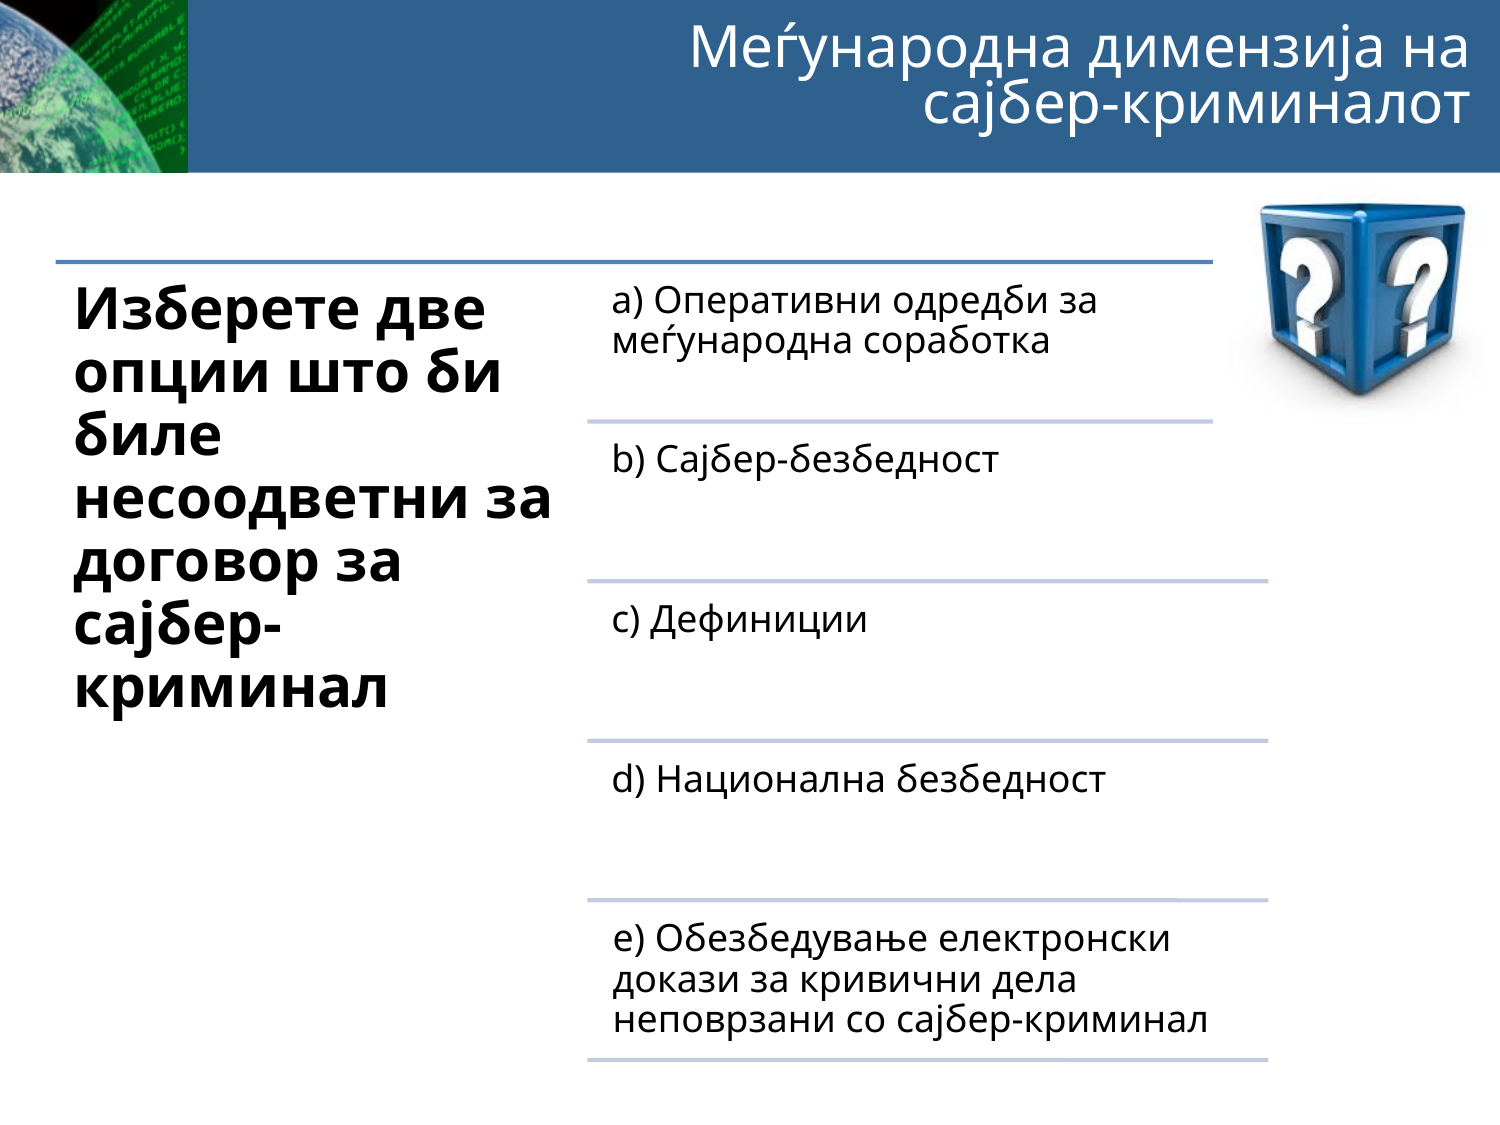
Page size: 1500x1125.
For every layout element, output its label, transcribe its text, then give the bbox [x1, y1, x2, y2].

text_box Меѓународна димензија на сајбер-криминалот [521, 15, 1486, 143]
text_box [55, 261, 1270, 1069]
picture [1212, 142, 1500, 434]
text_box [191, 1, 1500, 175]
picture [0, 0, 188, 173]
